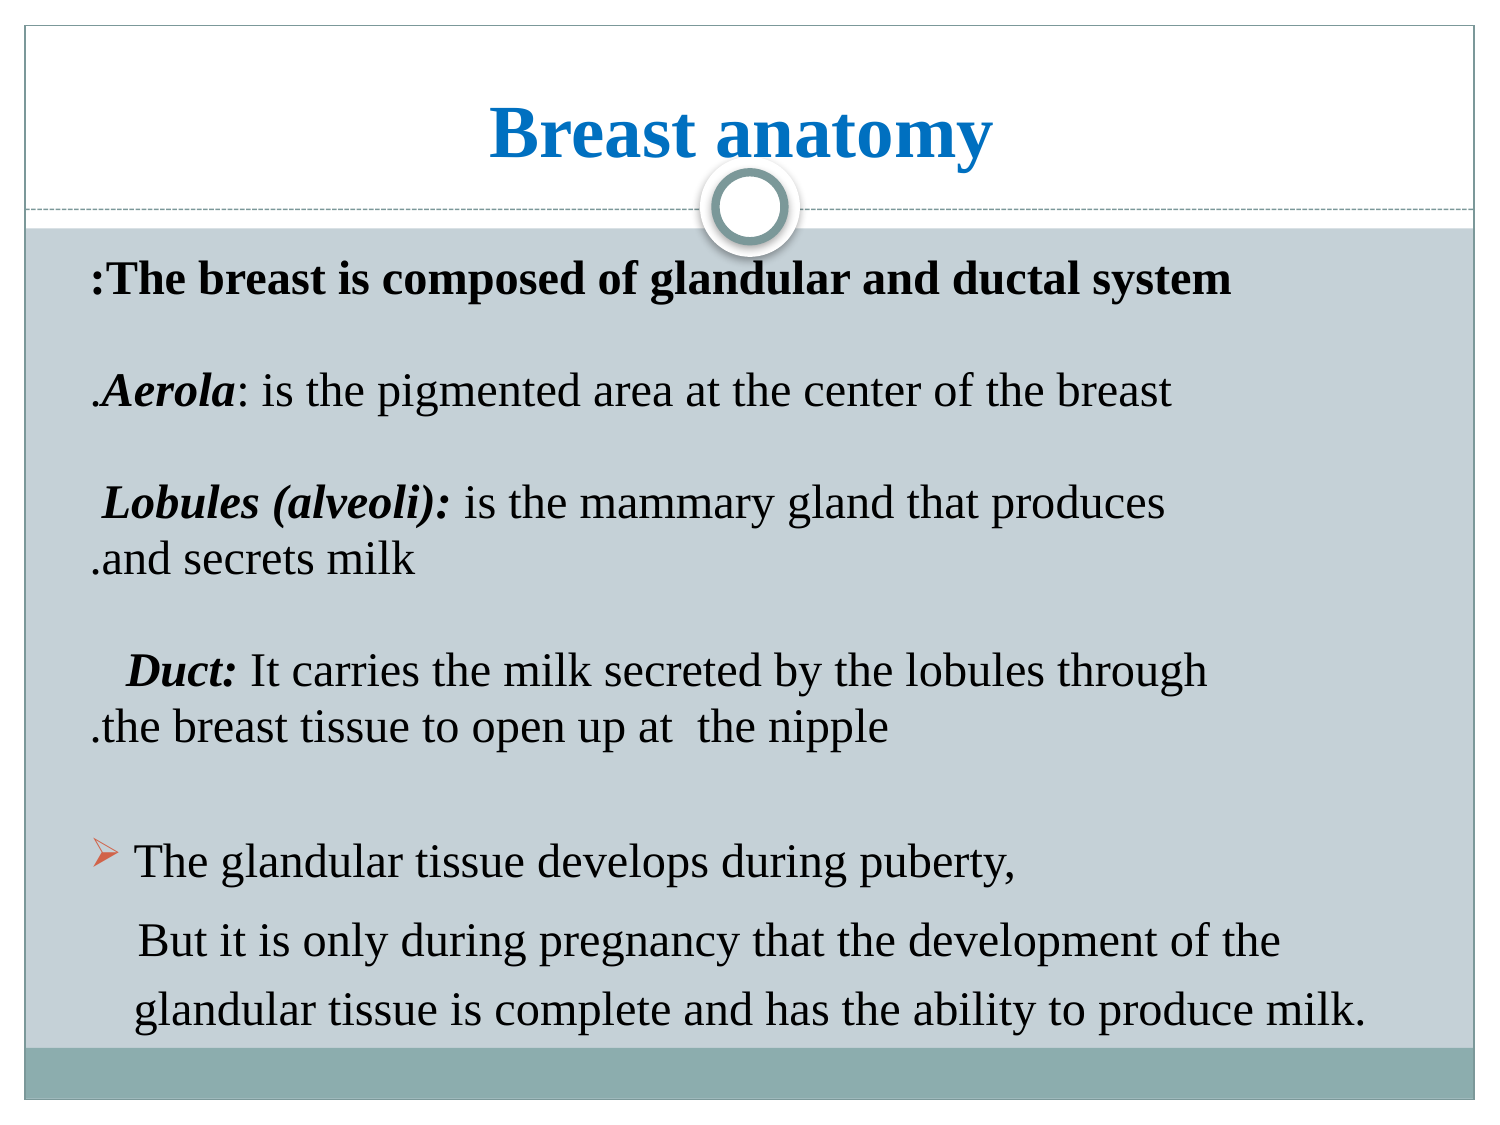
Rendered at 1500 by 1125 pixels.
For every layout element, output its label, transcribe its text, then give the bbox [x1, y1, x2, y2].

list The breast is composed of glandular and ductal system: Aerola: is the pigmented area at the center of the breast. Lobules (alveoli): is the mammary gland that produces and secrets milk. Duct: It carries the milk secreted by the lobules through the breast tissue to open up at the nipple. The glandular tissue develops during puberty, But it is only during pregnancy that the development of the glandular tissue is complete and has the ability to produce milk. [75, 249, 1388, 1075]
text_box Breast anatomy [474, 74, 1300, 180]
